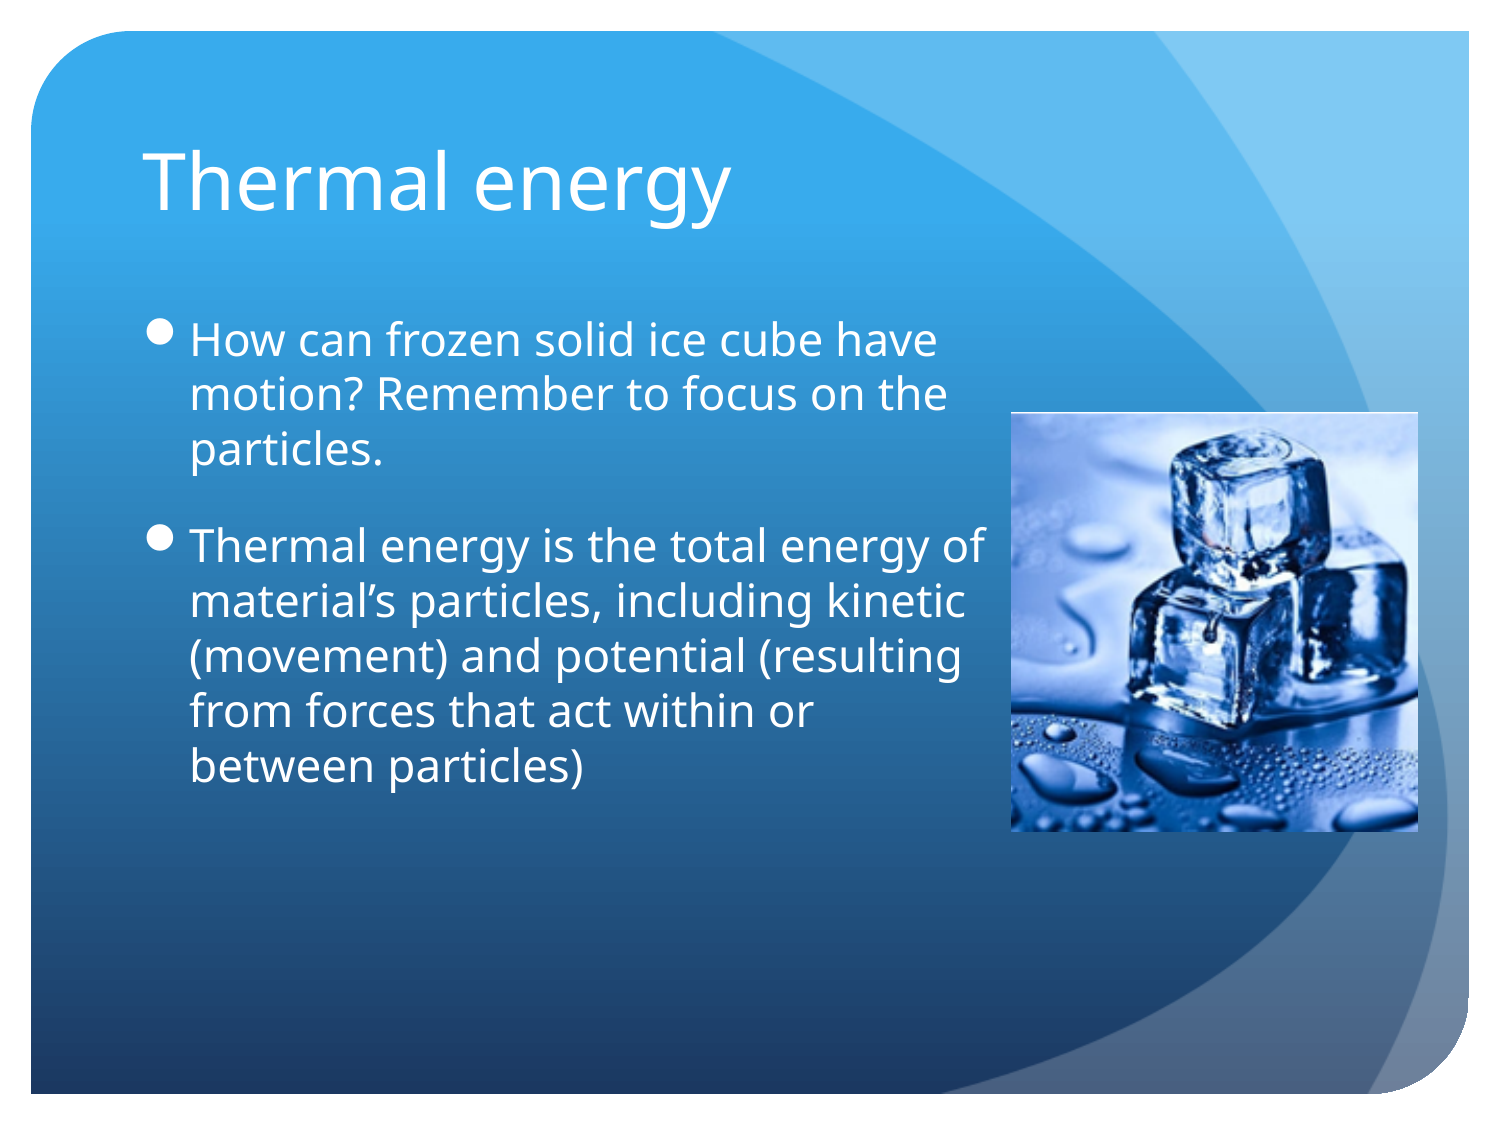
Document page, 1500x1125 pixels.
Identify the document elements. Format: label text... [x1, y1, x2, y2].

picture [24, 30, 1473, 1094]
title Thermal energy [127, 62, 1372, 234]
list How can frozen solid ice cube have motion? Remember to focus on the particles. Thermal energy is the total energy of material’s particles, including kinetic (movement) and potential (resulting from forces that act within or between particles) [127, 302, 1012, 939]
